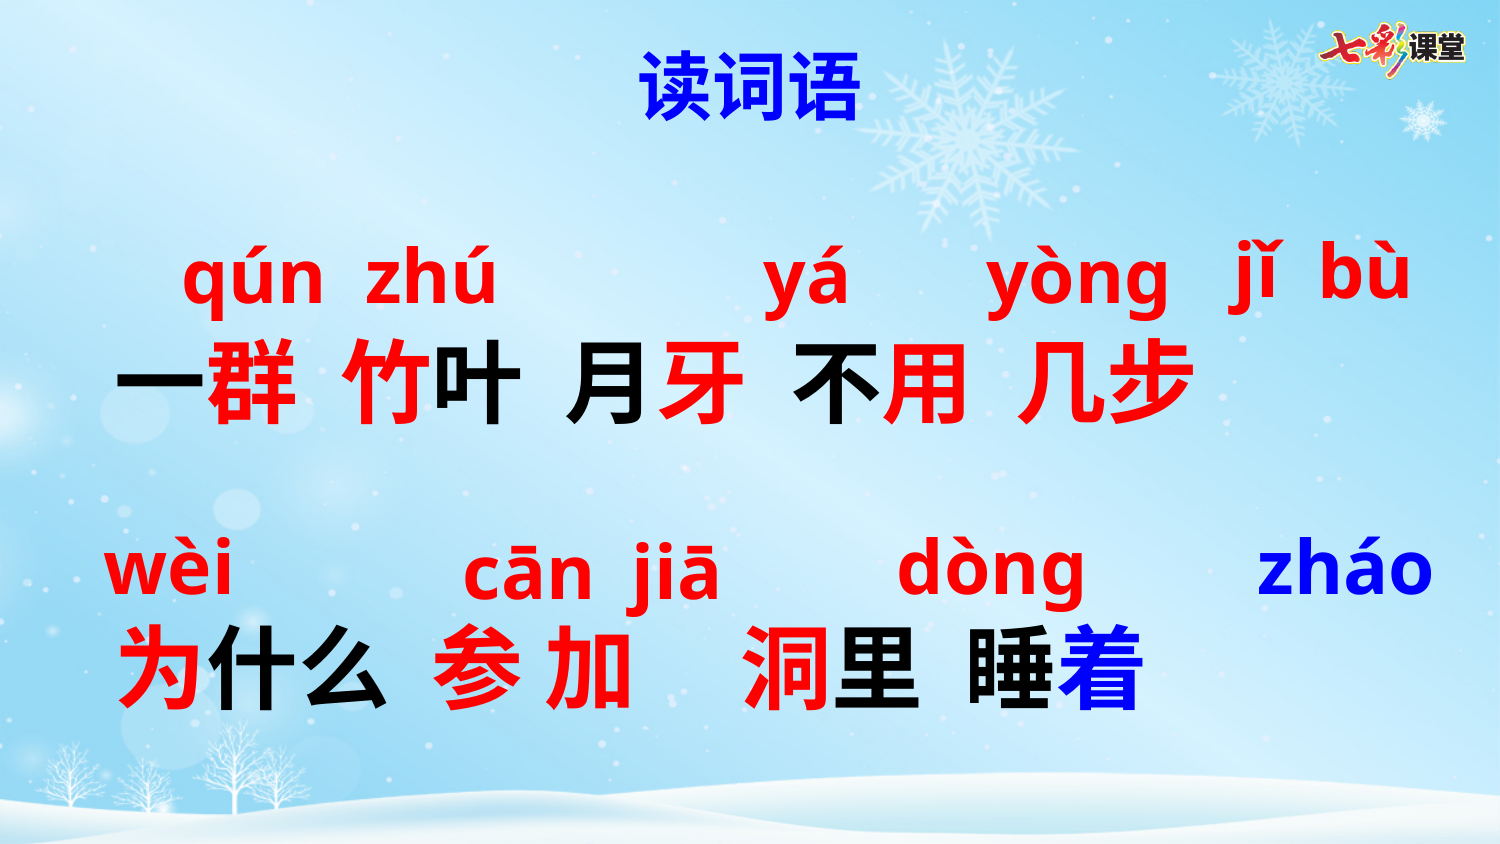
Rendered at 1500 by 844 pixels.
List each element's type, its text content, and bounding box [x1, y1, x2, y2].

text_box dòng [844, 493, 1140, 617]
text_box 一群 竹叶 月牙 不用 几步 为什么 参 加 洞里 睡着 [100, 284, 1500, 728]
text_box zhú [324, 203, 541, 327]
text_box cān [430, 498, 569, 622]
text_box zháo [1198, 493, 1495, 617]
text_box yá [699, 203, 916, 327]
text_box yòng [971, 203, 1187, 327]
text_box jiā [569, 498, 786, 622]
text_box wèi [41, 493, 298, 617]
text_box 读词语 [608, 32, 892, 137]
text_box qún [112, 203, 324, 327]
text_box jǐ [1148, 197, 1365, 321]
text_box bù [1257, 198, 1474, 322]
picture [0, 0, 1500, 844]
